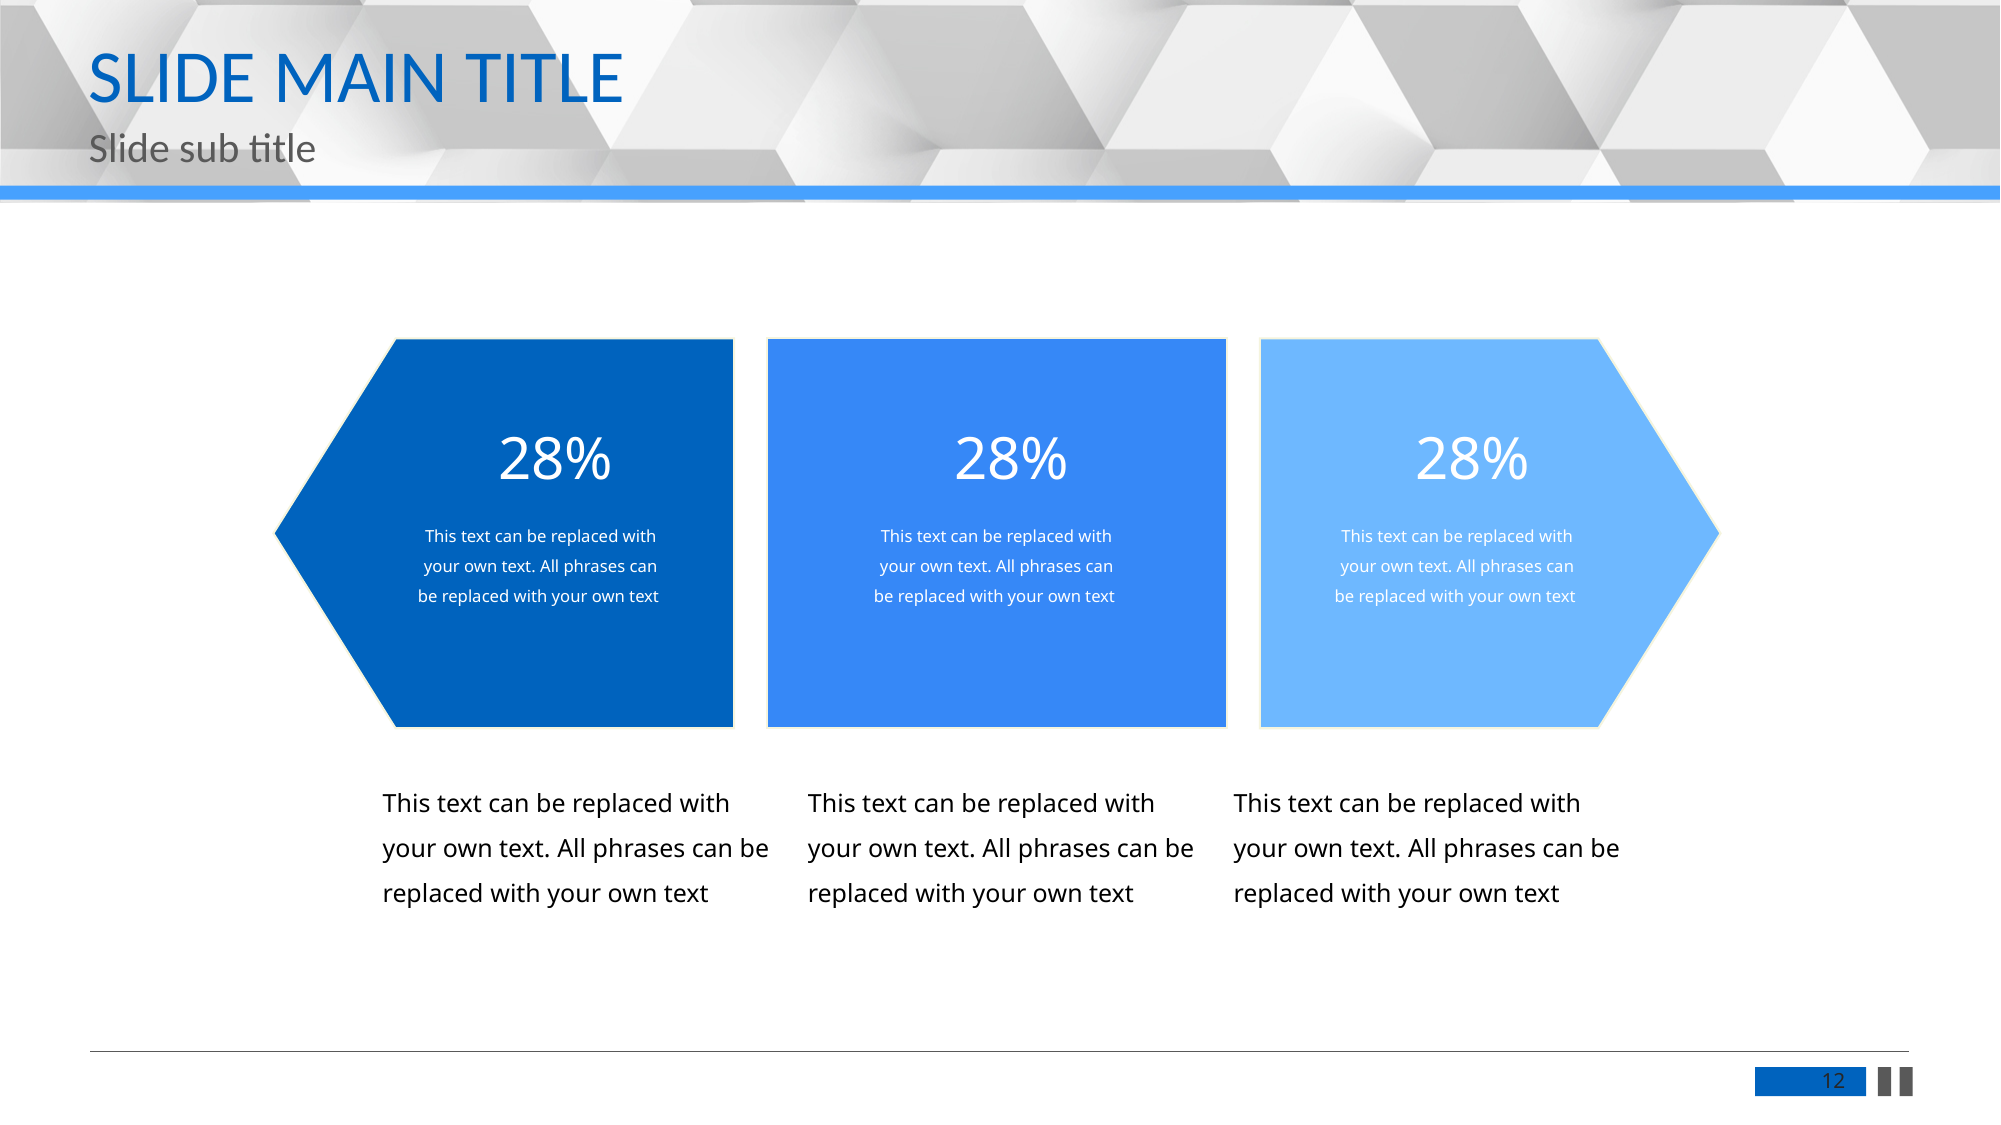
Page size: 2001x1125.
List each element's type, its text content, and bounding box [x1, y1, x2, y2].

text_box [1258, 337, 1722, 730]
list Slide sub title [73, 119, 1901, 186]
text_box This text can be replaced with your own text. All phrases can be replaced with your own text [793, 765, 1218, 915]
text_box 28% [1389, 414, 1556, 499]
text_box [272, 337, 736, 730]
text_box This text can be replaced with your own text. All phrases can be replaced with your own text [859, 508, 1135, 613]
text_box This text can be replaced with your own text. All phrases can be replaced with your own text [1319, 508, 1595, 613]
list SLIDE MAIN TITLE [73, 30, 1901, 119]
text_box 28% [928, 414, 1095, 499]
text_box This text can be replaced with your own text. All phrases can be replaced with your own text [403, 508, 679, 613]
slide_number 12 [1761, 1069, 1861, 1094]
picture [0, 0, 2000, 185]
text_box This text can be replaced with your own text. All phrases can be replaced with your own text [1218, 765, 1656, 915]
text_box This text can be replaced with your own text. All phrases can be replaced with your own text [367, 765, 793, 915]
text_box [766, 337, 1228, 729]
text_box 28% [472, 414, 639, 499]
